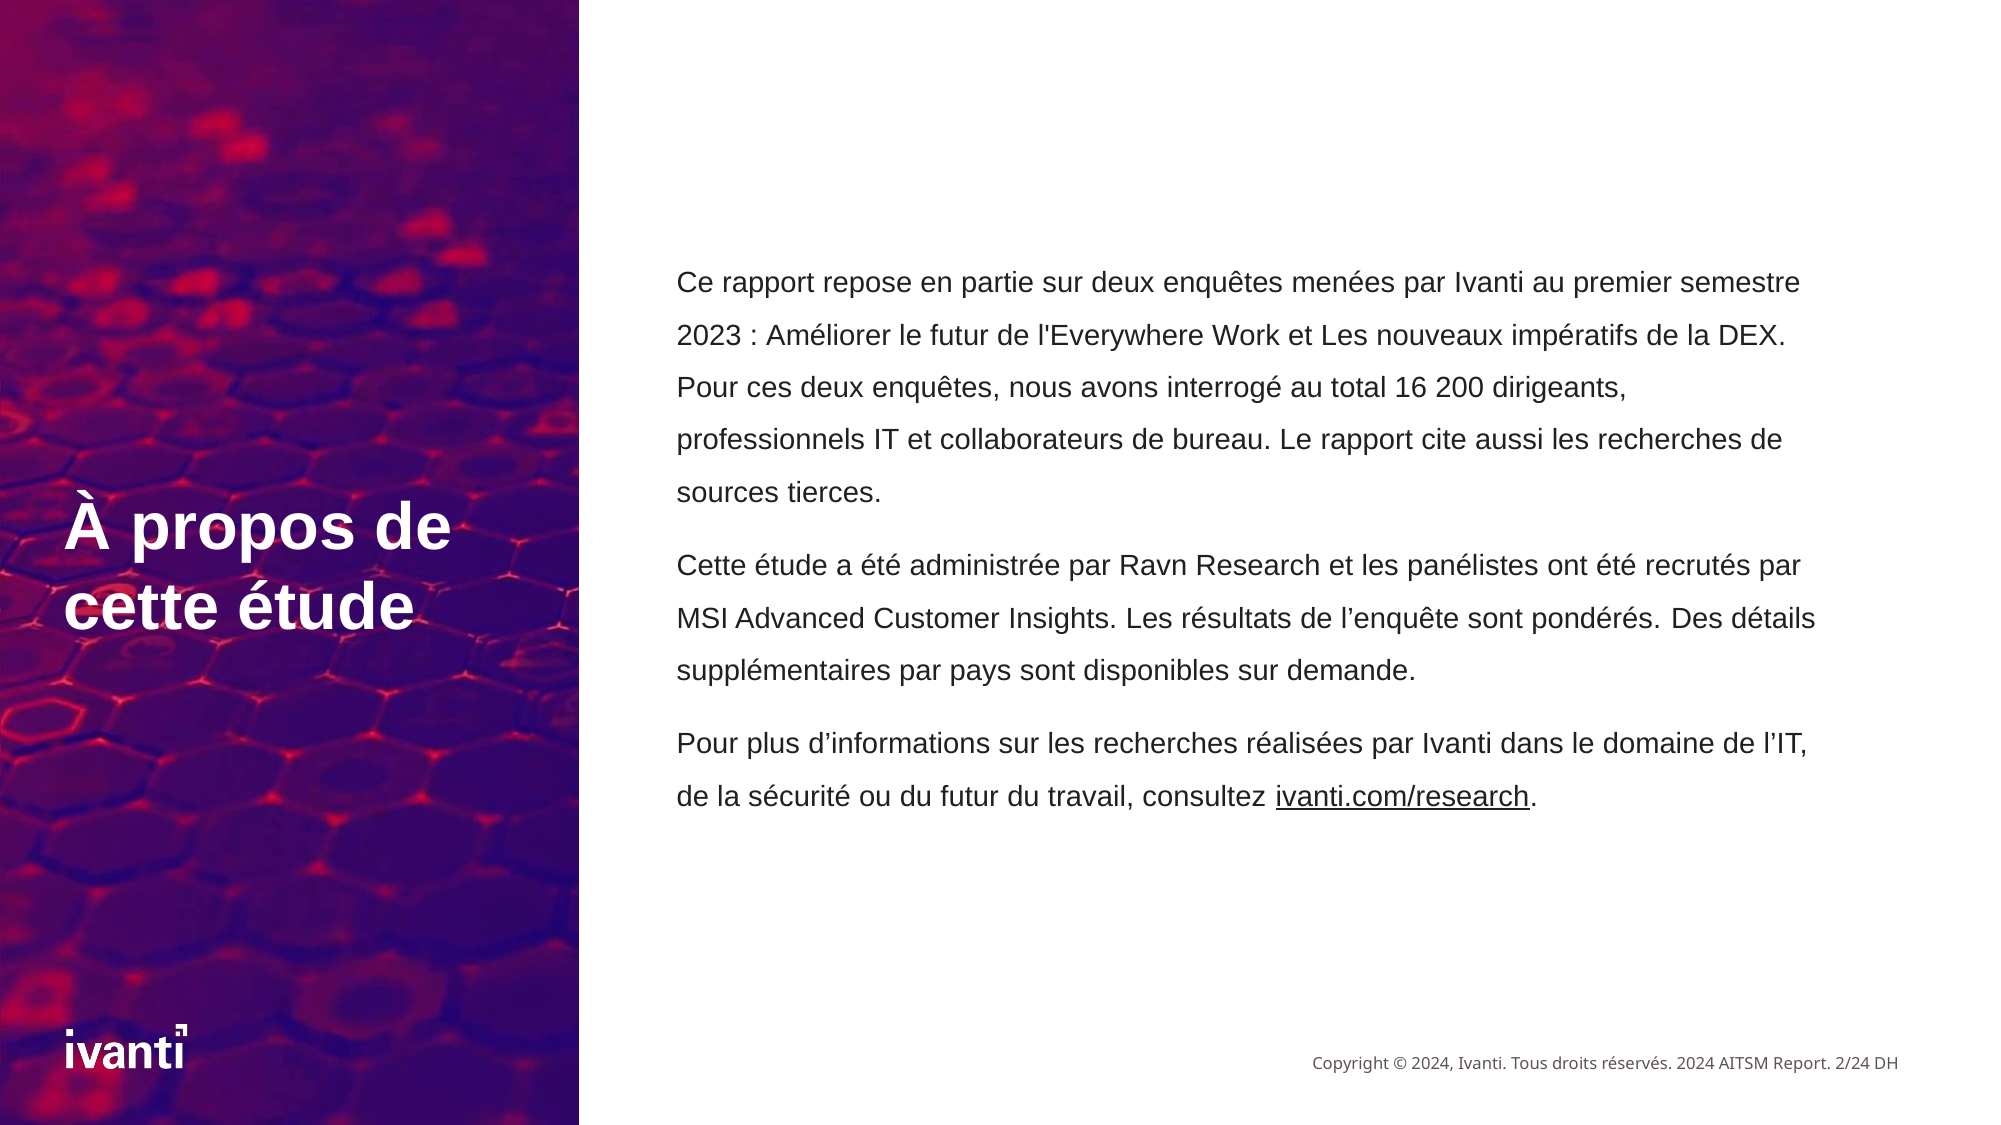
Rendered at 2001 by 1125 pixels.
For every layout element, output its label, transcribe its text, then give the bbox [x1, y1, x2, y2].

text_box Copyright © 2024, Ivanti. Tous droits réservés. 2024 AITSM Report. 2/24 DH [896, 1045, 1915, 1106]
list Ce rapport repose en partie sur deux enquêtes menées par Ivanti au premier semestre 2023 : Améliorer le futur de l'Everywhere Work et Les nouveaux impératifs de la DEX. Pour ces deux enquêtes, nous avons interrogé au total 16 200 dirigeants, professionnels IT et collaborateurs de bureau. Le rapport cite aussi les recherches de sources tierces. Cette étude a été administrée par Ravn Research et les panélistes ont été recrutés par MSI Advanced Customer Insights. Les résultats de l’enquête sont pondérés. Des détails supplémentaires par pays sont disponibles sur demande. Pour plus d’informations sur les recherches réalisées par Ivanti dans le domaine de l’IT, de la sécurité ou du futur du travail, consultez ivanti.com/research. [661, 131, 1837, 1000]
picture [0, 0, 579, 1125]
